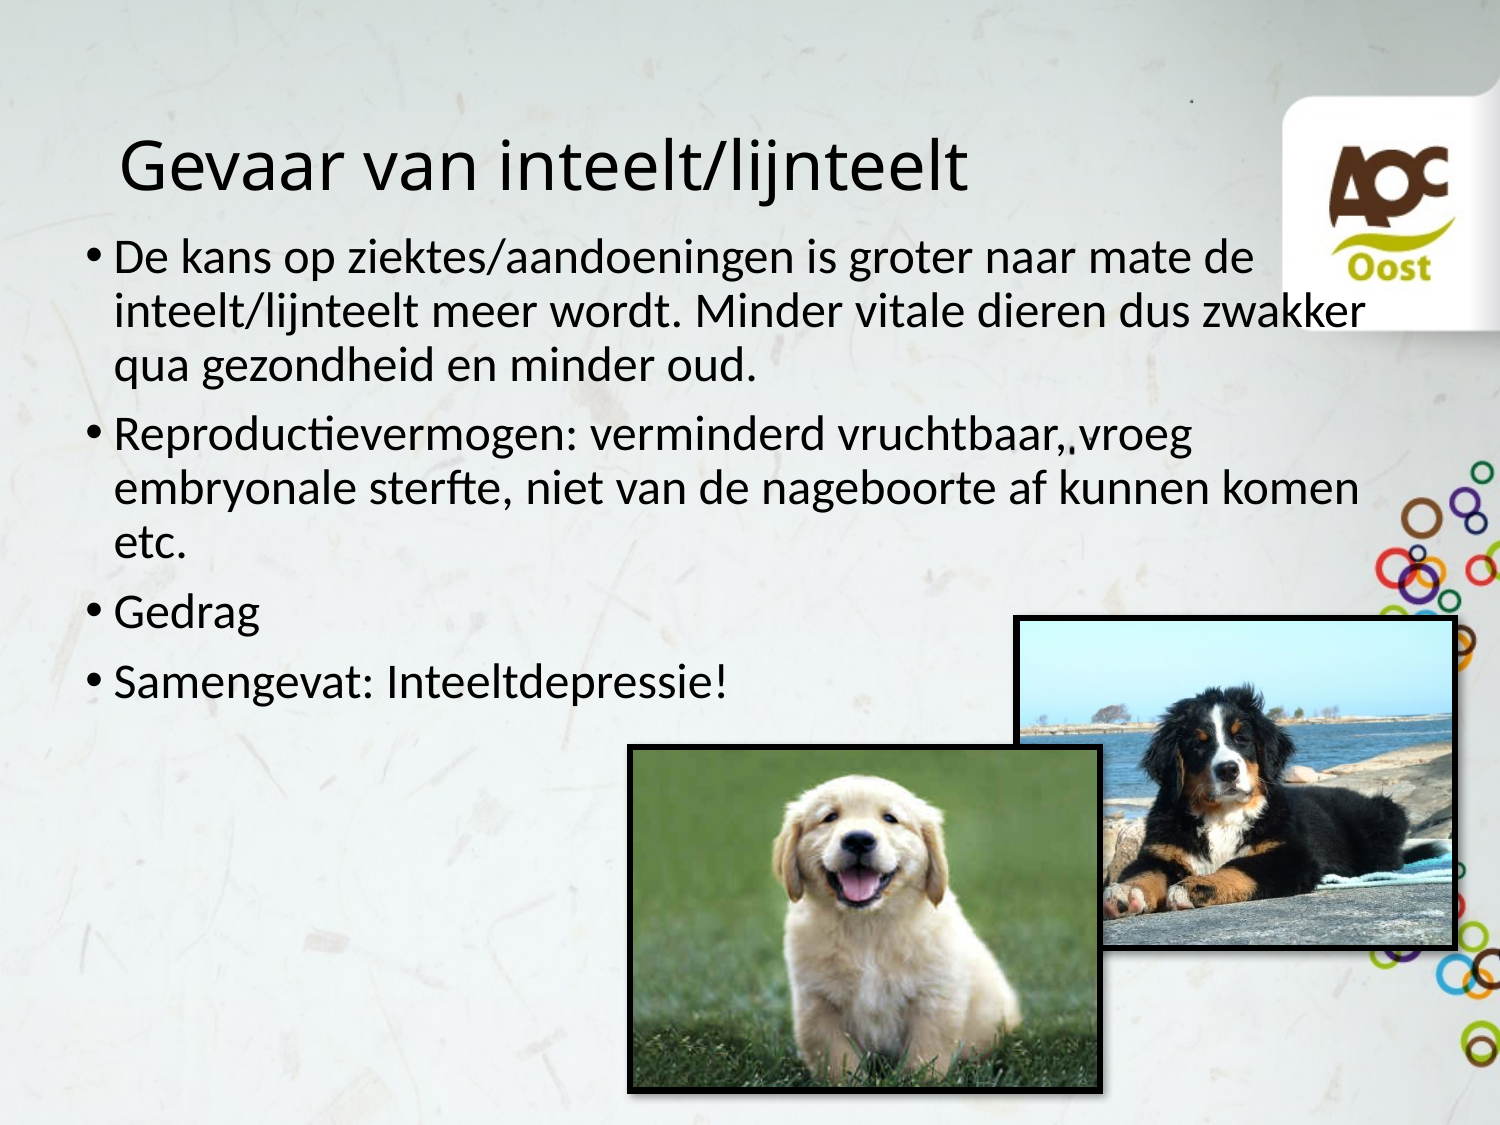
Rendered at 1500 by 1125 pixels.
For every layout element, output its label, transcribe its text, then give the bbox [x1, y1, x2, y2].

picture [0, 0, 1500, 1125]
list De kans op ziektes/aandoeningen is groter naar mate de inteelt/lijnteelt meer wordt. Minder vitale dieren dus zwakker qua gezondheid en minder oud. Reproductievermogen: verminderd vruchtbaar, vroeg embryonale sterfte, niet van de nageboorte af kunnen komen etc. Gedrag Samengevat: Inteeltdepressie! [70, 222, 1421, 652]
title Gevaar van inteelt/lijnteelt [103, 59, 1397, 222]
